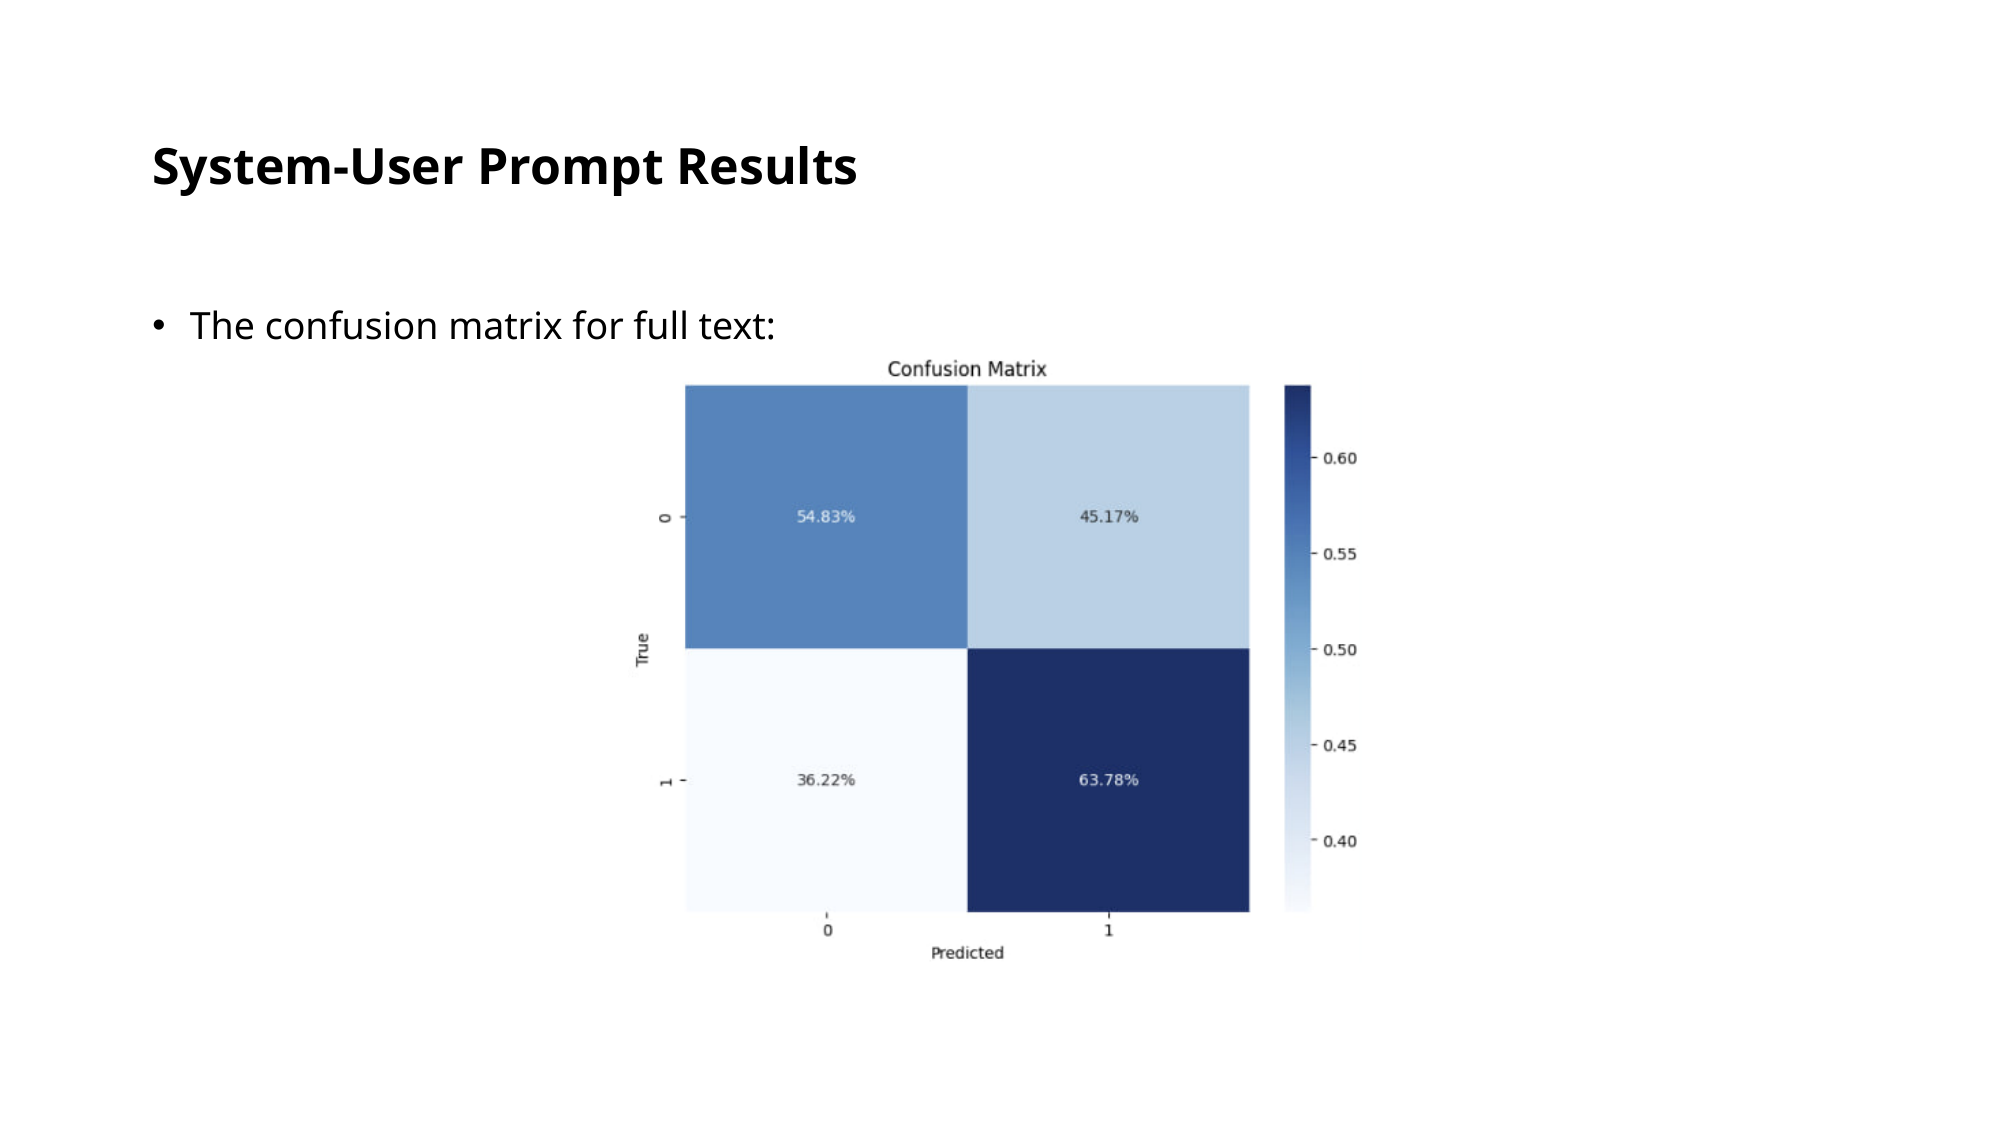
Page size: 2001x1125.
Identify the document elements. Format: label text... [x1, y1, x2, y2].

title System-User Prompt Results [137, 59, 1863, 278]
list The confusion matrix for full text: [137, 299, 1863, 1014]
picture [627, 358, 1363, 964]
